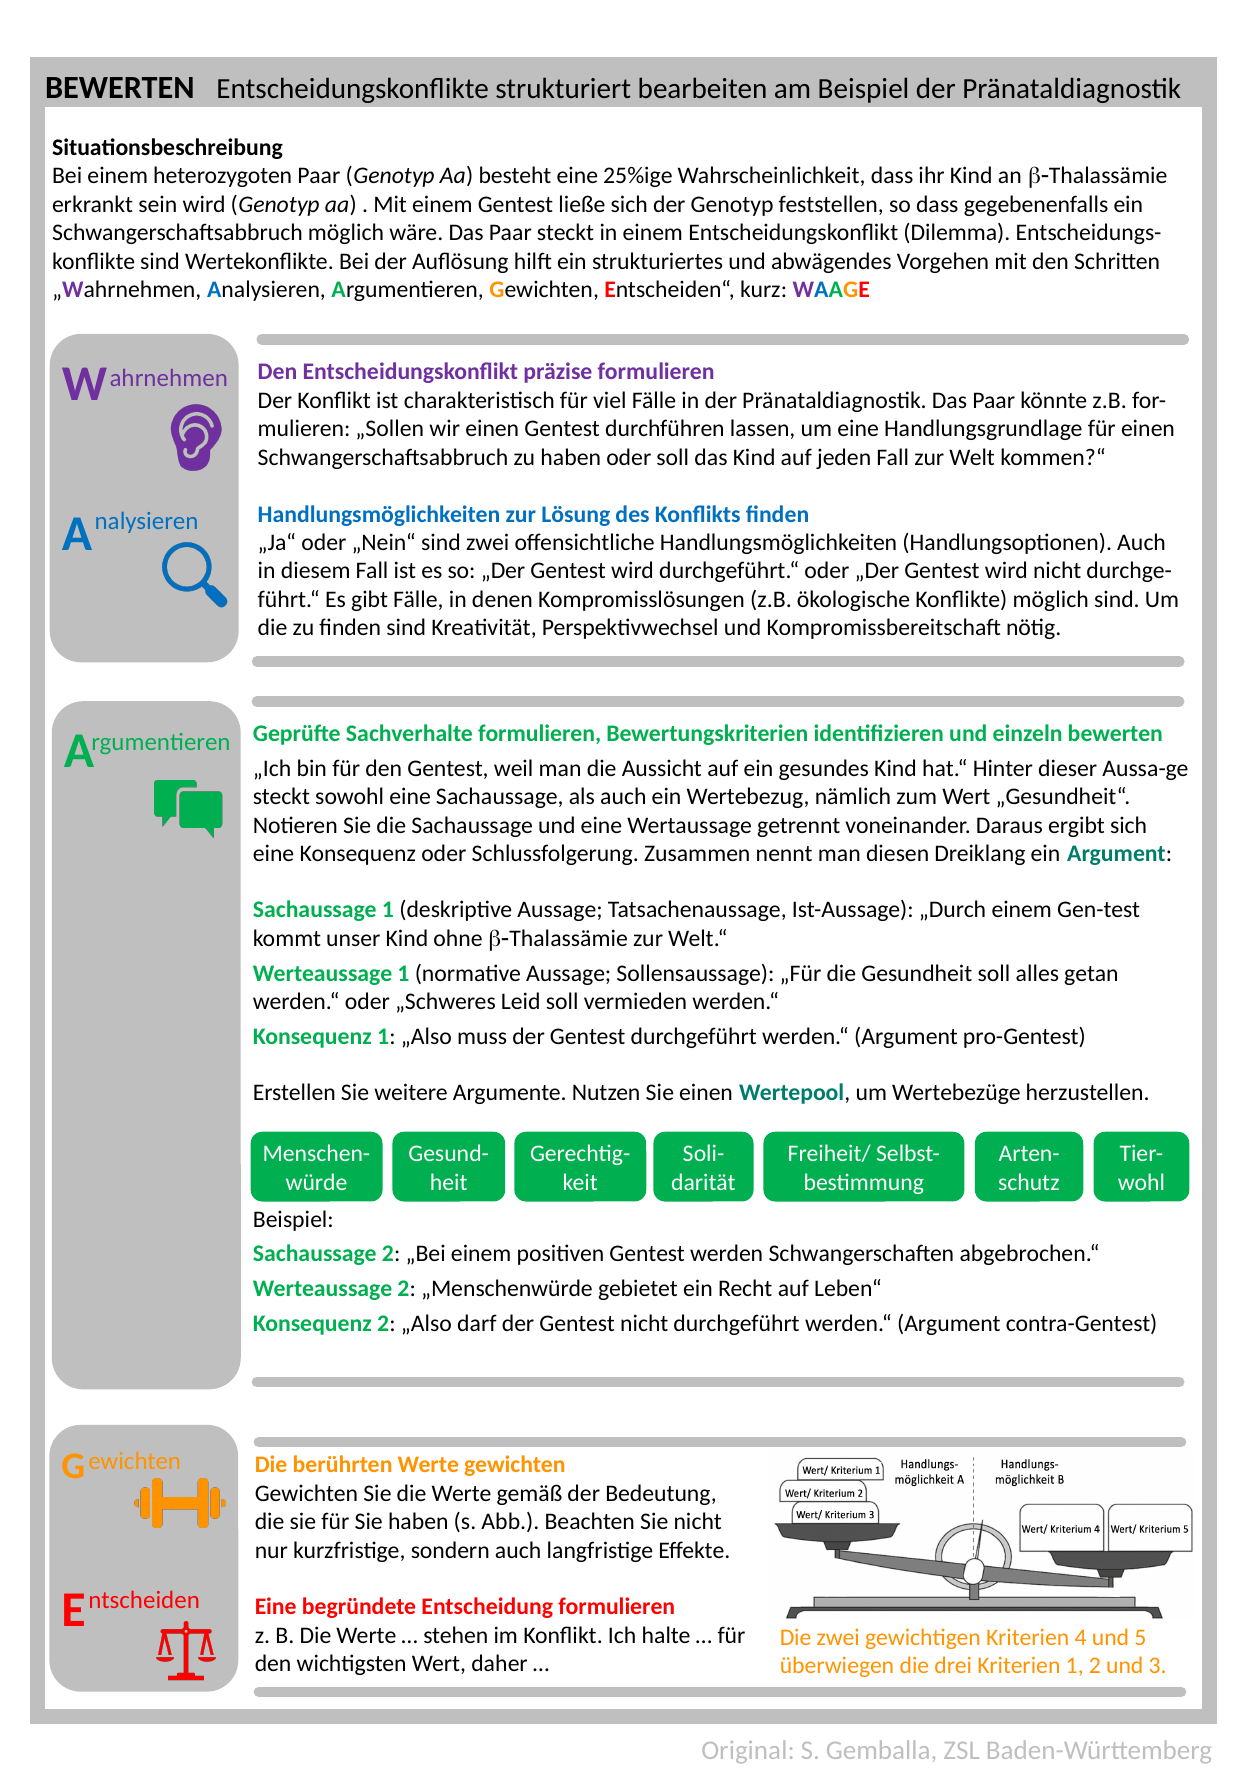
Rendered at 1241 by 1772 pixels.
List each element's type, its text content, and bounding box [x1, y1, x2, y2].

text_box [49, 333, 249, 663]
text_box Original: S. Gemballa, ZSL Baden-Württemberg [299, 1724, 1227, 1772]
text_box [51, 701, 266, 1390]
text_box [49, 1424, 263, 1692]
text_box [36, 64, 1210, 1718]
picture [766, 1449, 1195, 1619]
